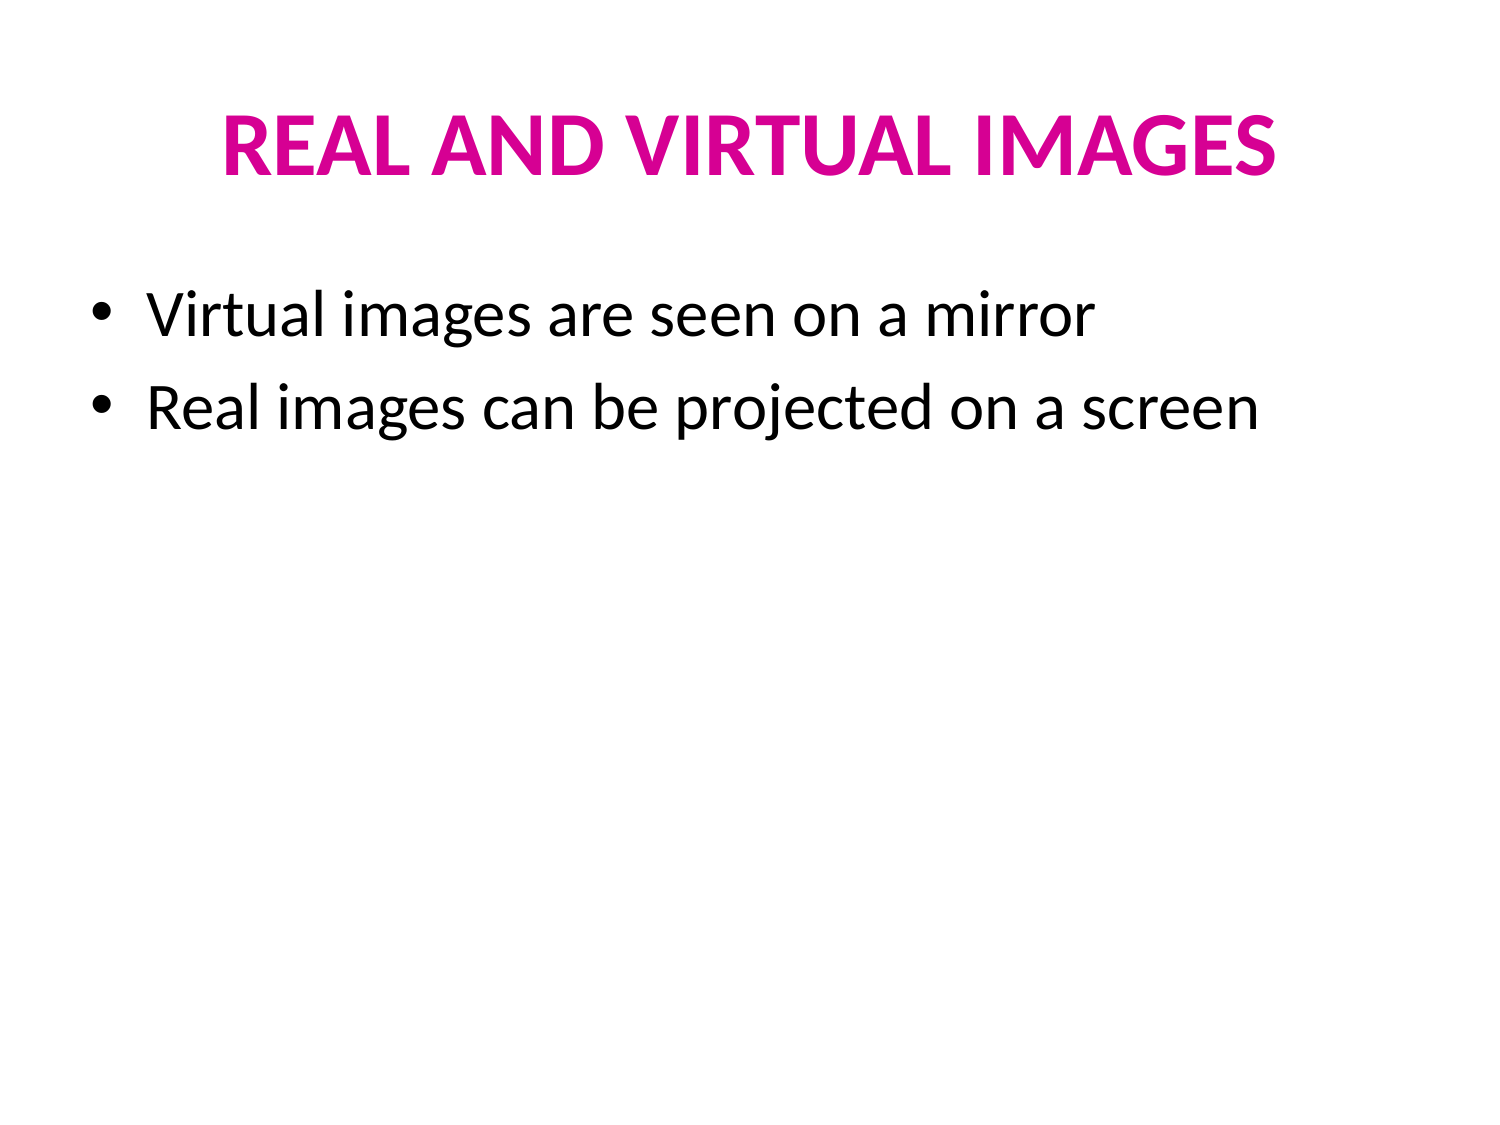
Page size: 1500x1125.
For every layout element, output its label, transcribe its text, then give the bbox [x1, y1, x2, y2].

list Virtual images are seen on a mirror Real images can be projected on a screen [75, 262, 1425, 1005]
title REAL AND VIRTUAL IMAGES [75, 45, 1425, 233]
